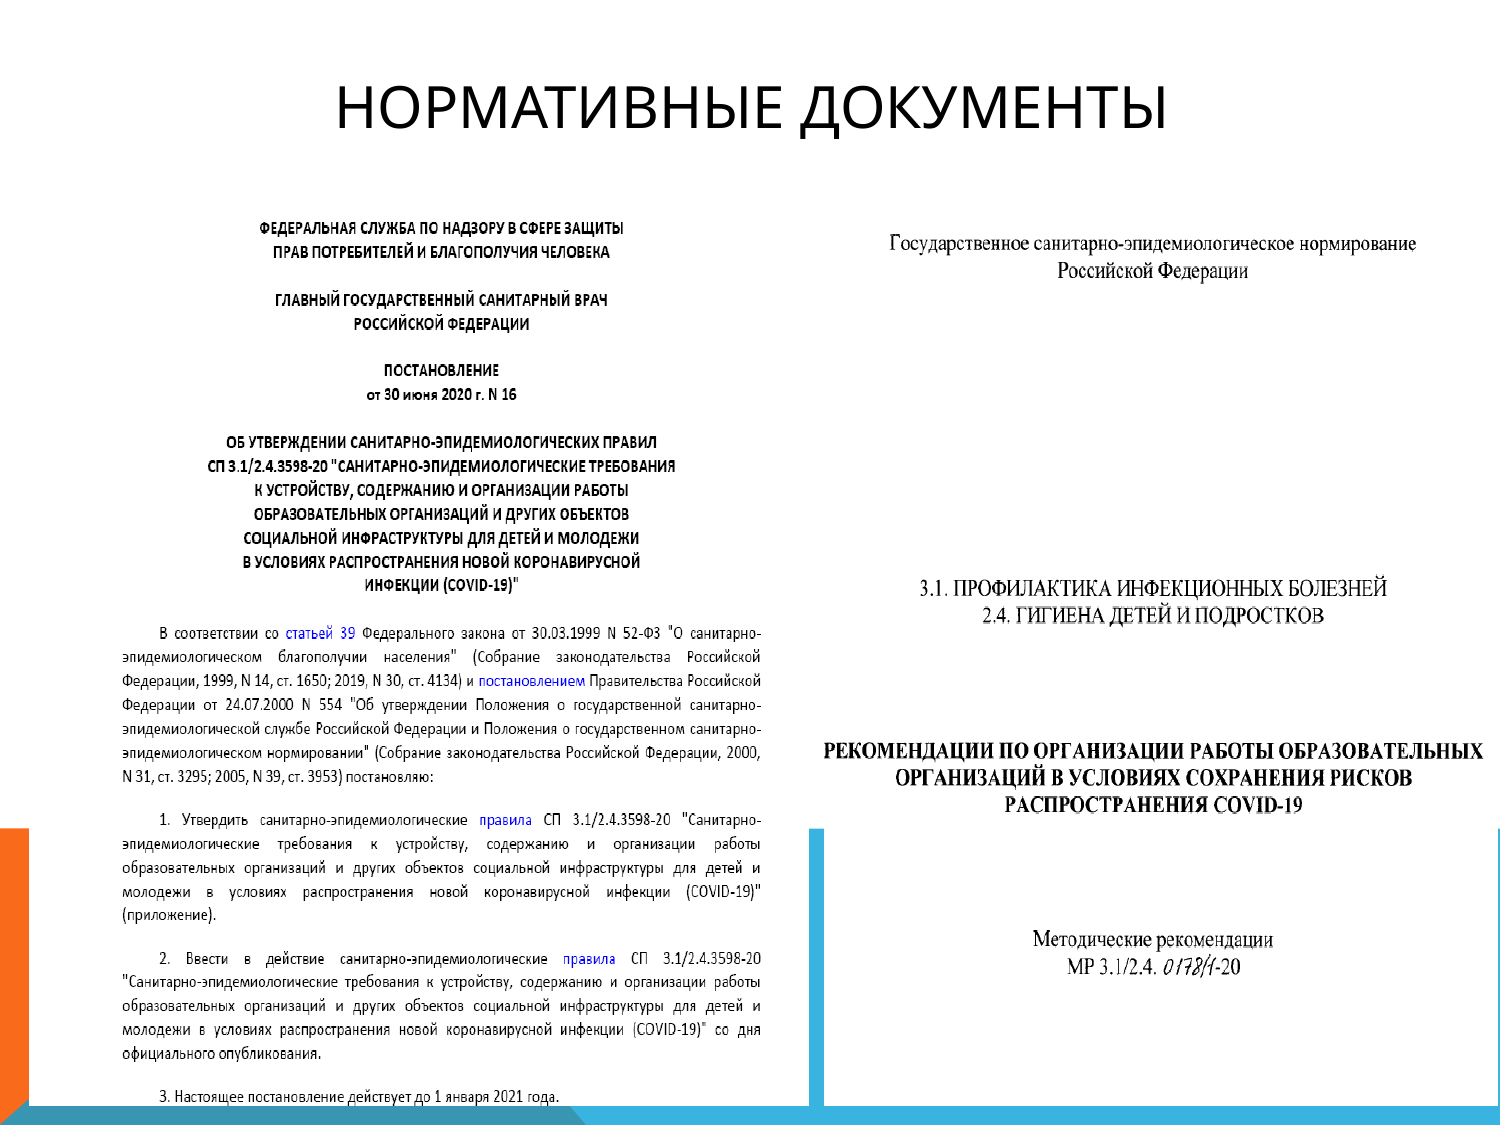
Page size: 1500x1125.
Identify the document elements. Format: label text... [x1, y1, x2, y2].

picture [29, 195, 810, 1107]
title Нормативные документы [135, 60, 1369, 150]
picture [824, 195, 1499, 1107]
